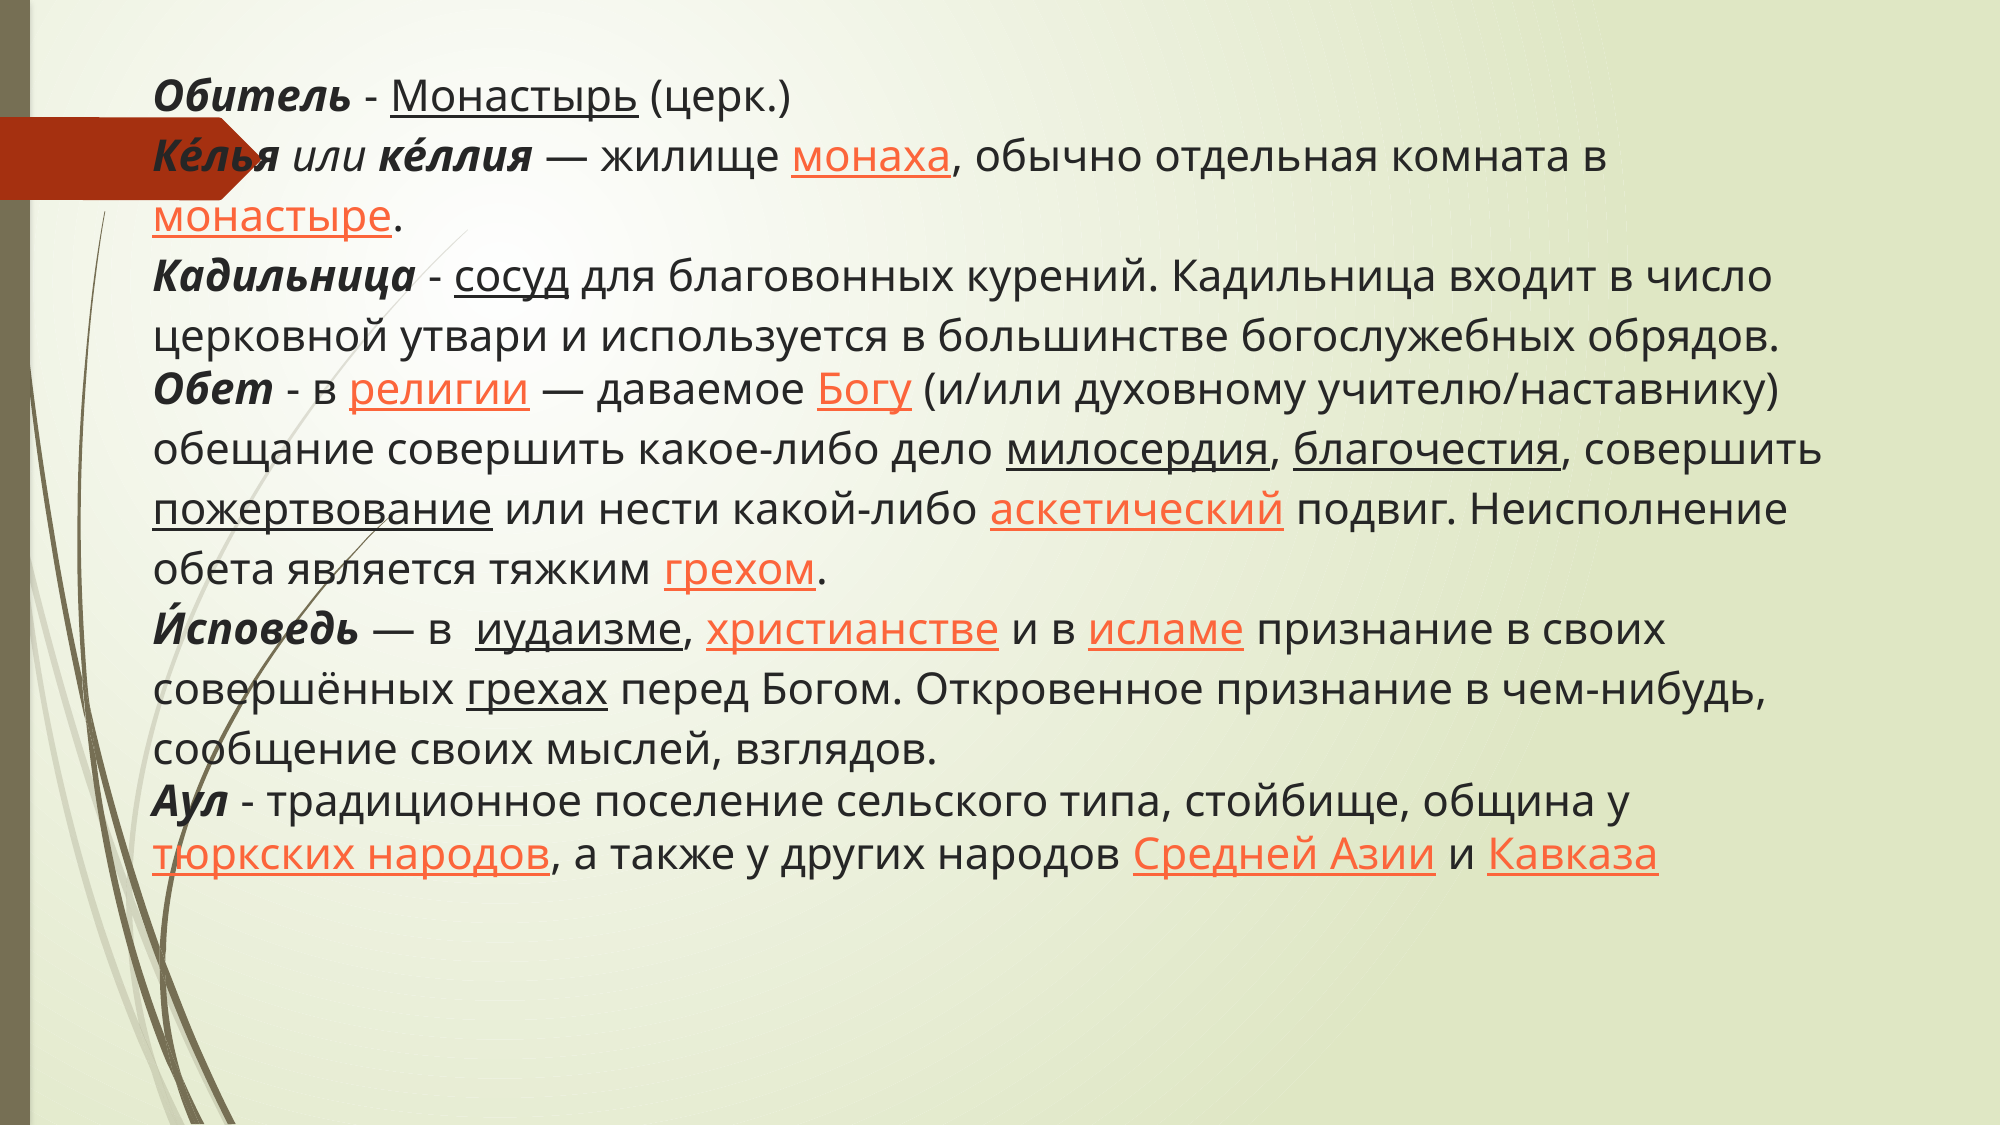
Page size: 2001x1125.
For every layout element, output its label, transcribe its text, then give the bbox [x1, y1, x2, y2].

title Обитель - Монастырь (церк.) Ке́лья или ке́ллия — жилище монаха, обычно отдельная комната в монастыре. Кадильница - сосуд для благовонных курений. Кадильница входит в число церковной утвари и используется в большинстве богослужебных обрядов. Обет - в религии — даваемое Богу (и/или духовному учителю/наставнику) обещание совершить какое-либо дело милосердия, благочестия, совершить пожертвование или нести какой-либо аскетический подвиг. Неисполнение обета является тяжким грехом. И́споведь — в иудаизме, христианстве и в исламе признание в своих совершённых грехах перед Богом. Откровенное признание в чем-нибудь, сообщение своих мыслей, взглядов. Аул - традиционное поселение сельского типа, стойбище, община у тюркских народов, а также у других народов Средней Азии и Кавказа [137, 59, 1863, 936]
